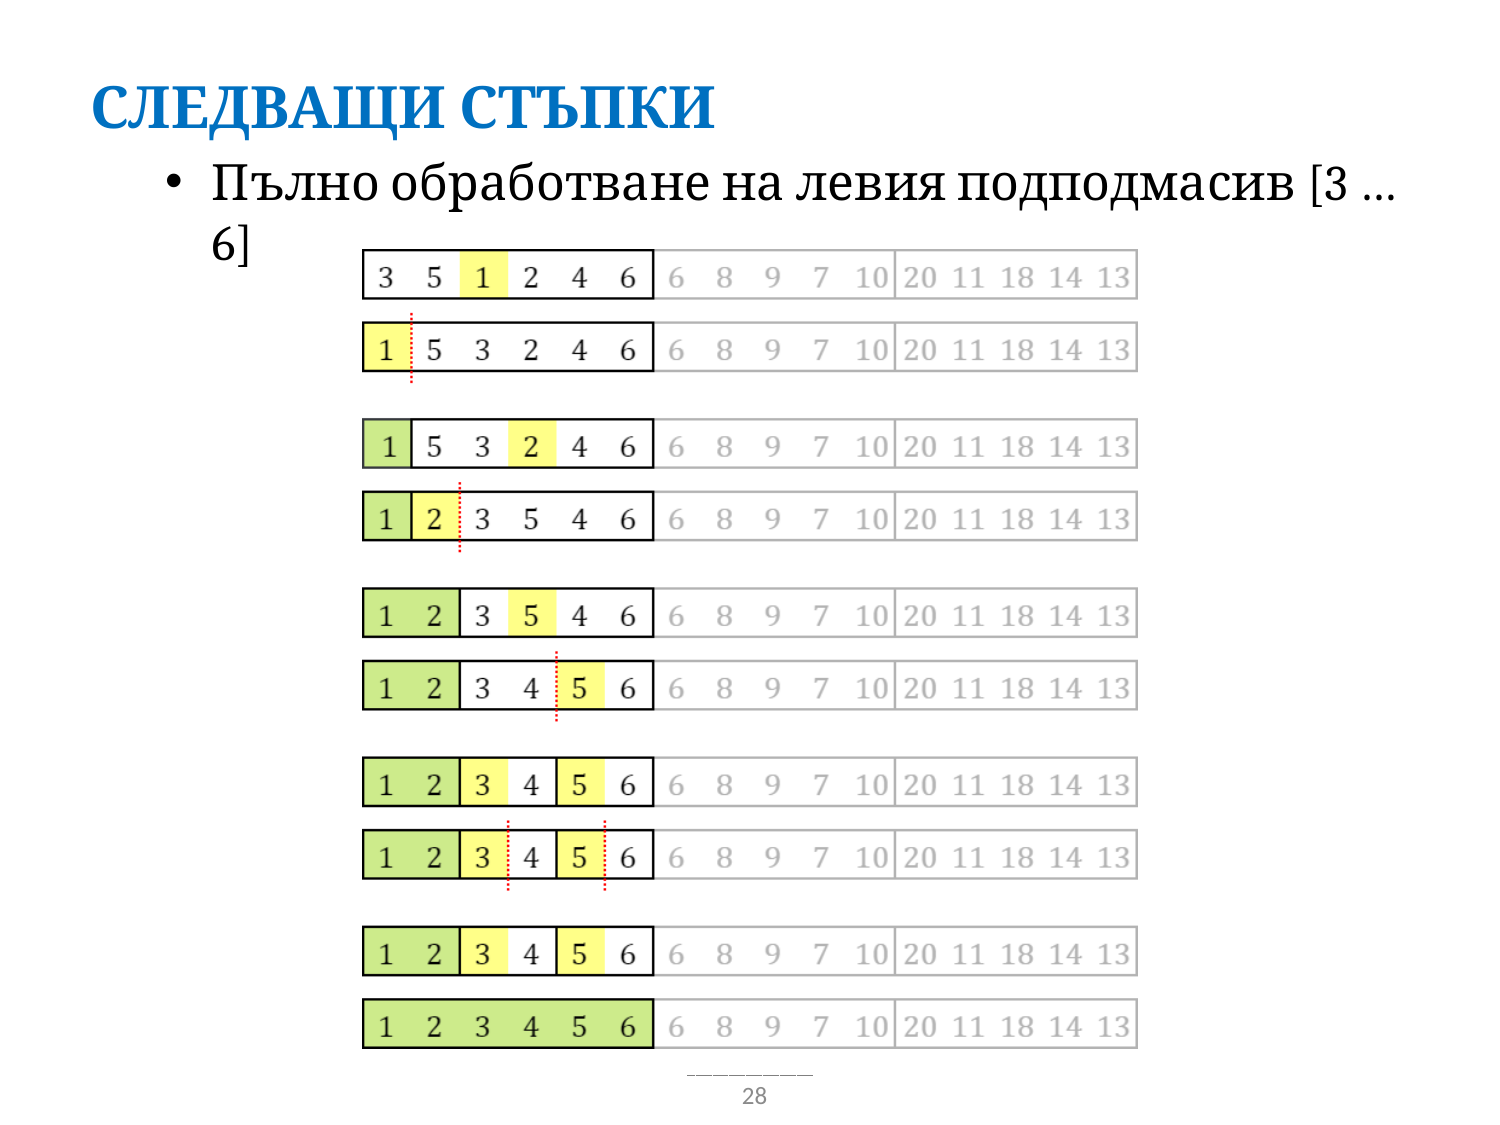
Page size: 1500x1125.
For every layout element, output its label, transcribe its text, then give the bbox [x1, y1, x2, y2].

picture [362, 249, 1138, 1050]
list Следващи стъпки Пълно обработване на левия подподмасив [3 … 6] [75, 62, 1450, 1063]
slide_number 28 [579, 1065, 930, 1125]
